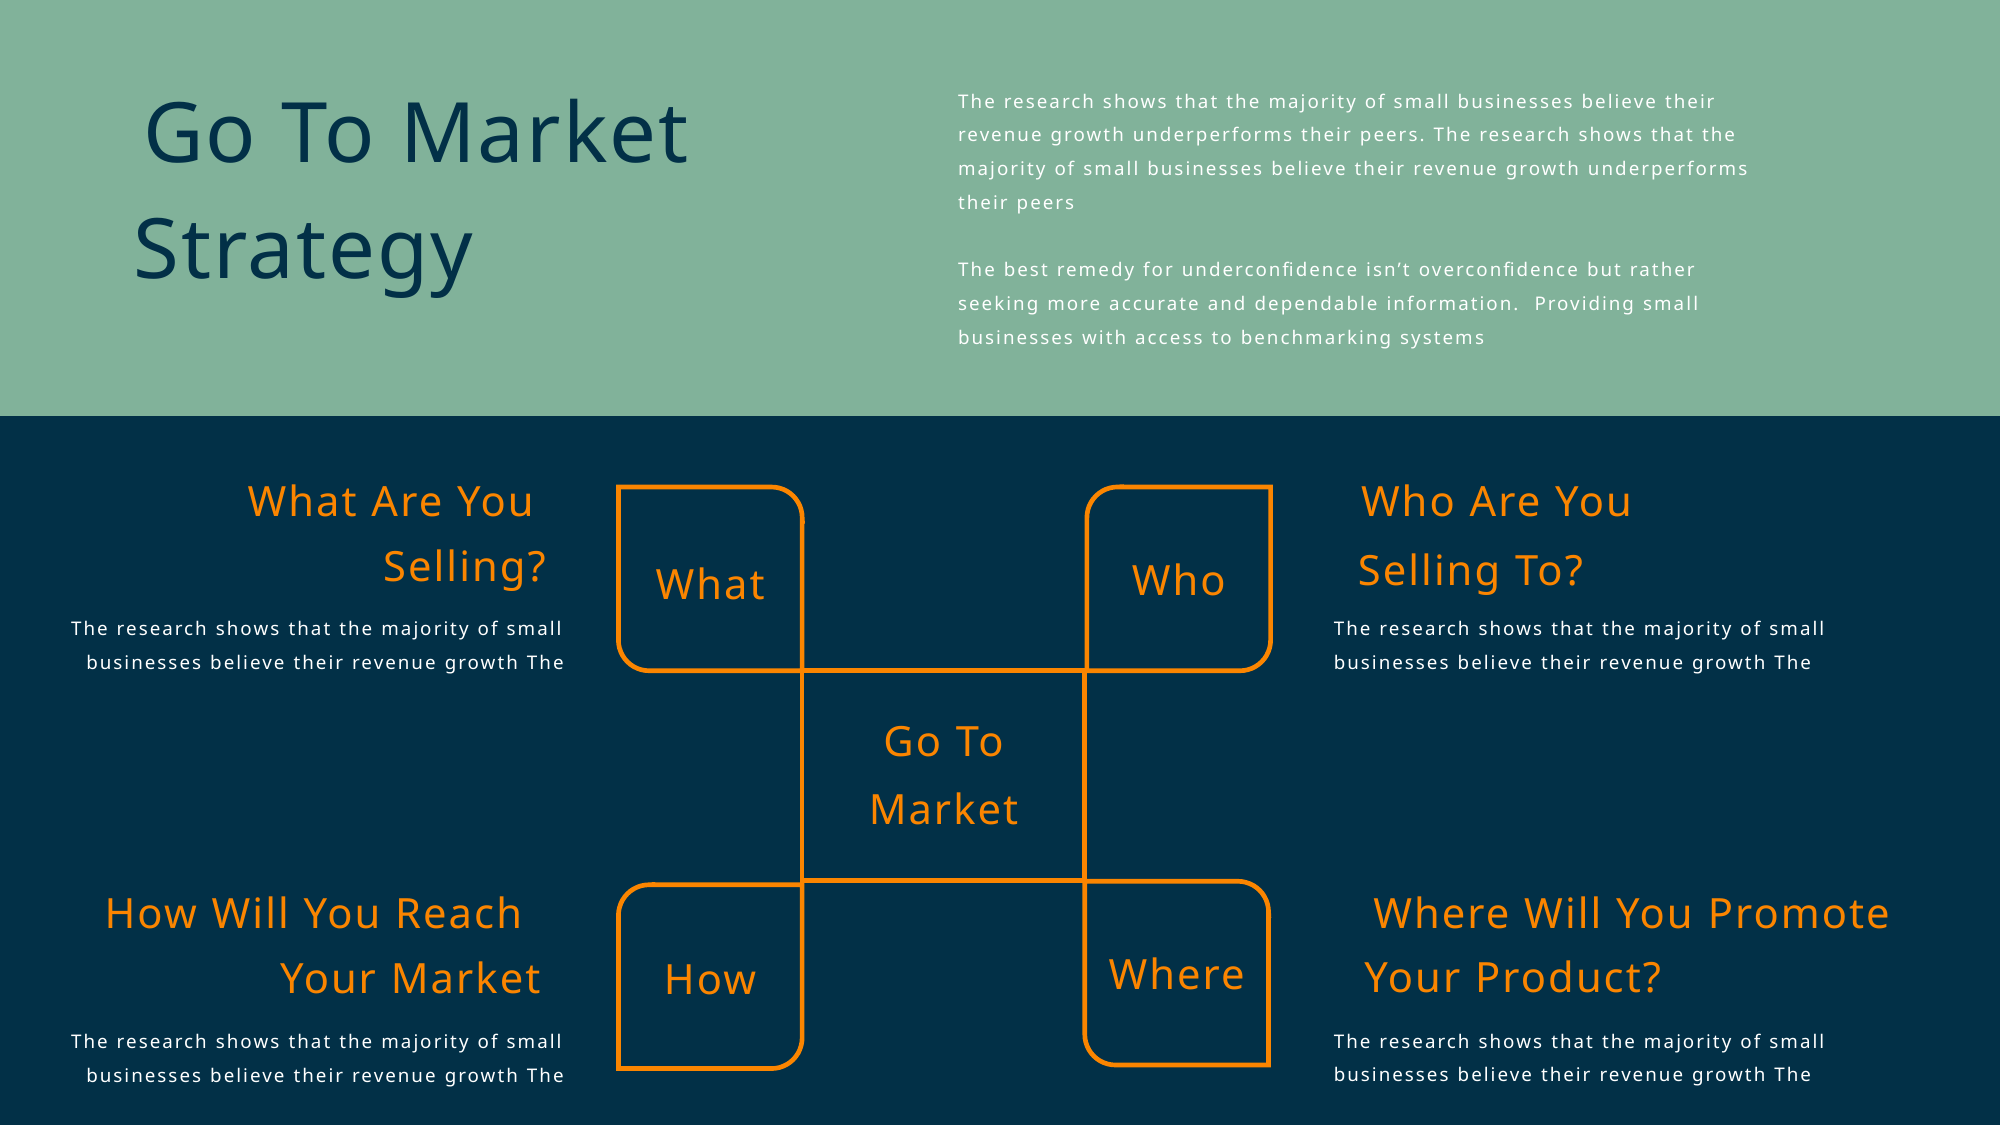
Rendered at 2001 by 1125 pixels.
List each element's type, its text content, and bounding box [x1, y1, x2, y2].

text_box Go To Market [128, 71, 704, 187]
text_box How Will You Reach [89, 879, 538, 945]
text_box Market [853, 775, 1034, 841]
text_box [617, 485, 804, 672]
text_box Who Are You [1346, 467, 1648, 532]
text_box The research shows that the majority of small businesses believe their revenue growth underperforms their peers. The research shows that the majority of small businesses believe their revenue growth underperforms their peers The best remedy for underconfidence isn’t overconfidence but rather seeking more accurate and dependable information. Providing small businesses with access to benchmarking systems [943, 70, 1801, 356]
text_box The research shows that the majority of small businesses believe their revenue growth The [1319, 598, 1853, 681]
text_box The research shows that the majority of small businesses believe their revenue growth The [1319, 1010, 1853, 1093]
text_box [1085, 485, 1272, 672]
text_box [1083, 880, 1270, 1067]
text_box [0, 0, 2000, 415]
text_box What [640, 550, 780, 615]
text_box The research shows that the majority of small businesses believe their revenue growth The [45, 1010, 579, 1094]
text_box [0, 415, 2000, 1125]
text_box Where Will You Promote [1358, 879, 1906, 945]
text_box The research shows that the majority of small businesses believe their revenue growth The [45, 598, 579, 681]
text_box Go To [868, 707, 1019, 772]
text_box Selling? [368, 532, 561, 597]
text_box Strategy [118, 187, 489, 303]
text_box What Are You [232, 467, 549, 532]
text_box [617, 883, 804, 1070]
text_box Your Product? [1349, 943, 1677, 1009]
text_box [801, 670, 1086, 882]
text_box Your Market [265, 944, 556, 1010]
text_box Selling To? [1343, 535, 1599, 598]
